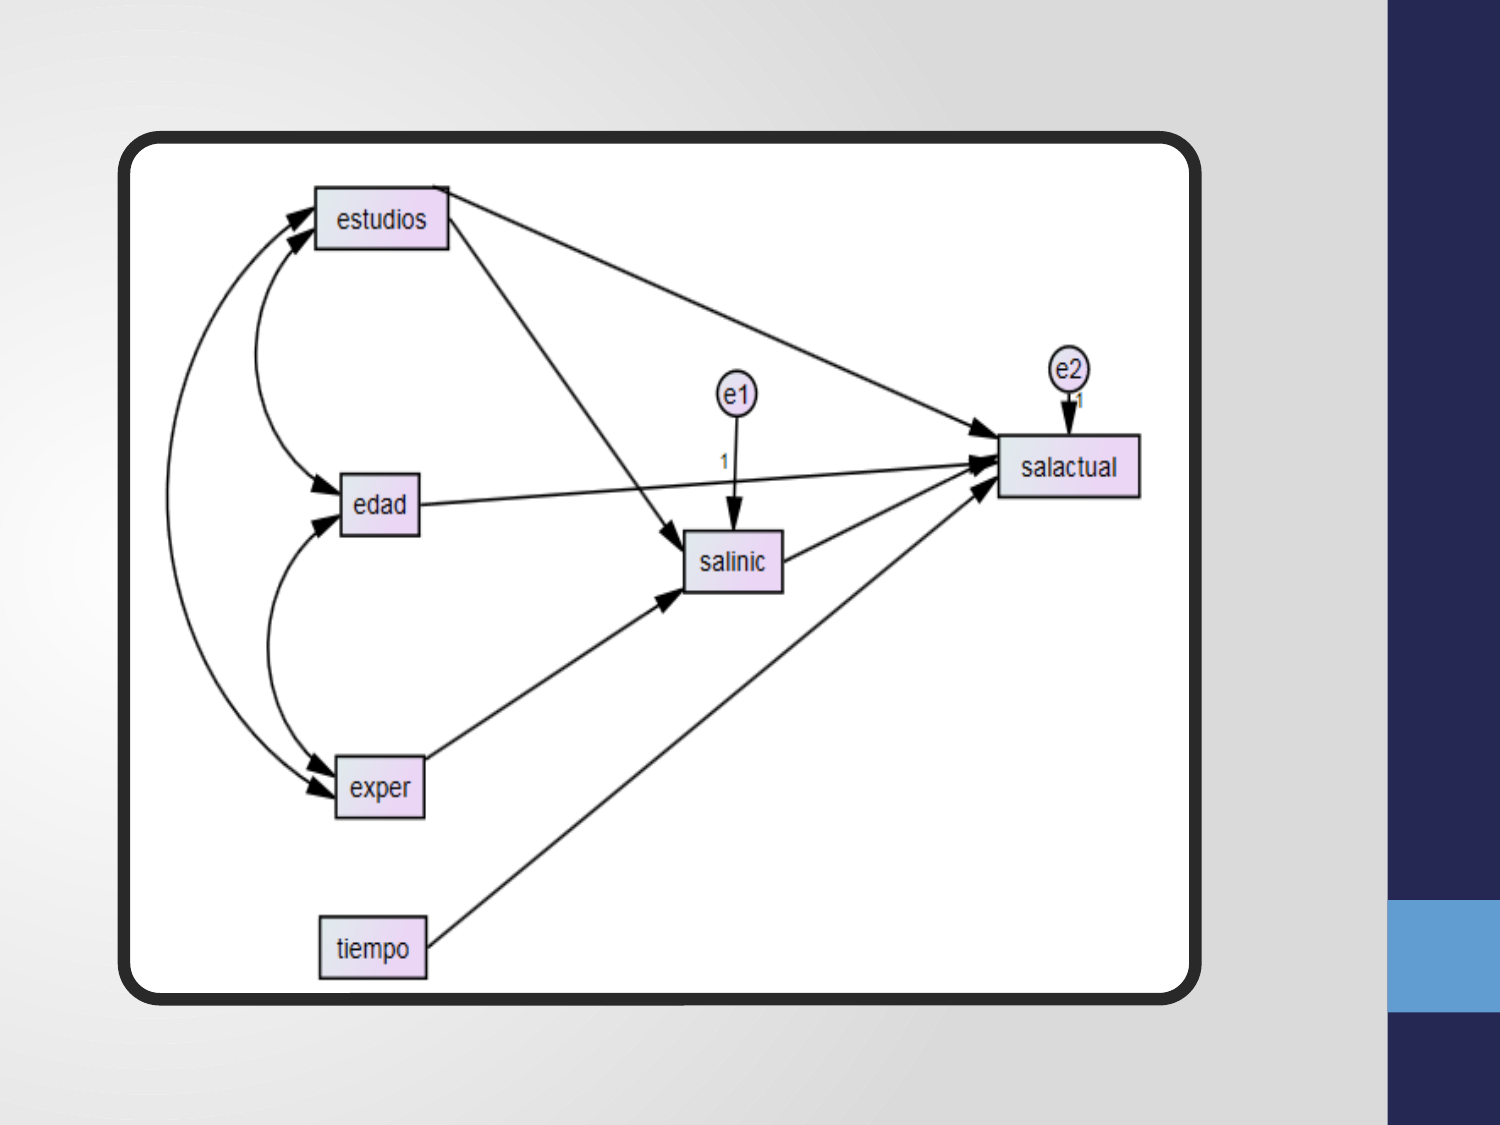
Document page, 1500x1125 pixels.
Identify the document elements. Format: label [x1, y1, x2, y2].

list [123, 136, 1196, 1000]
